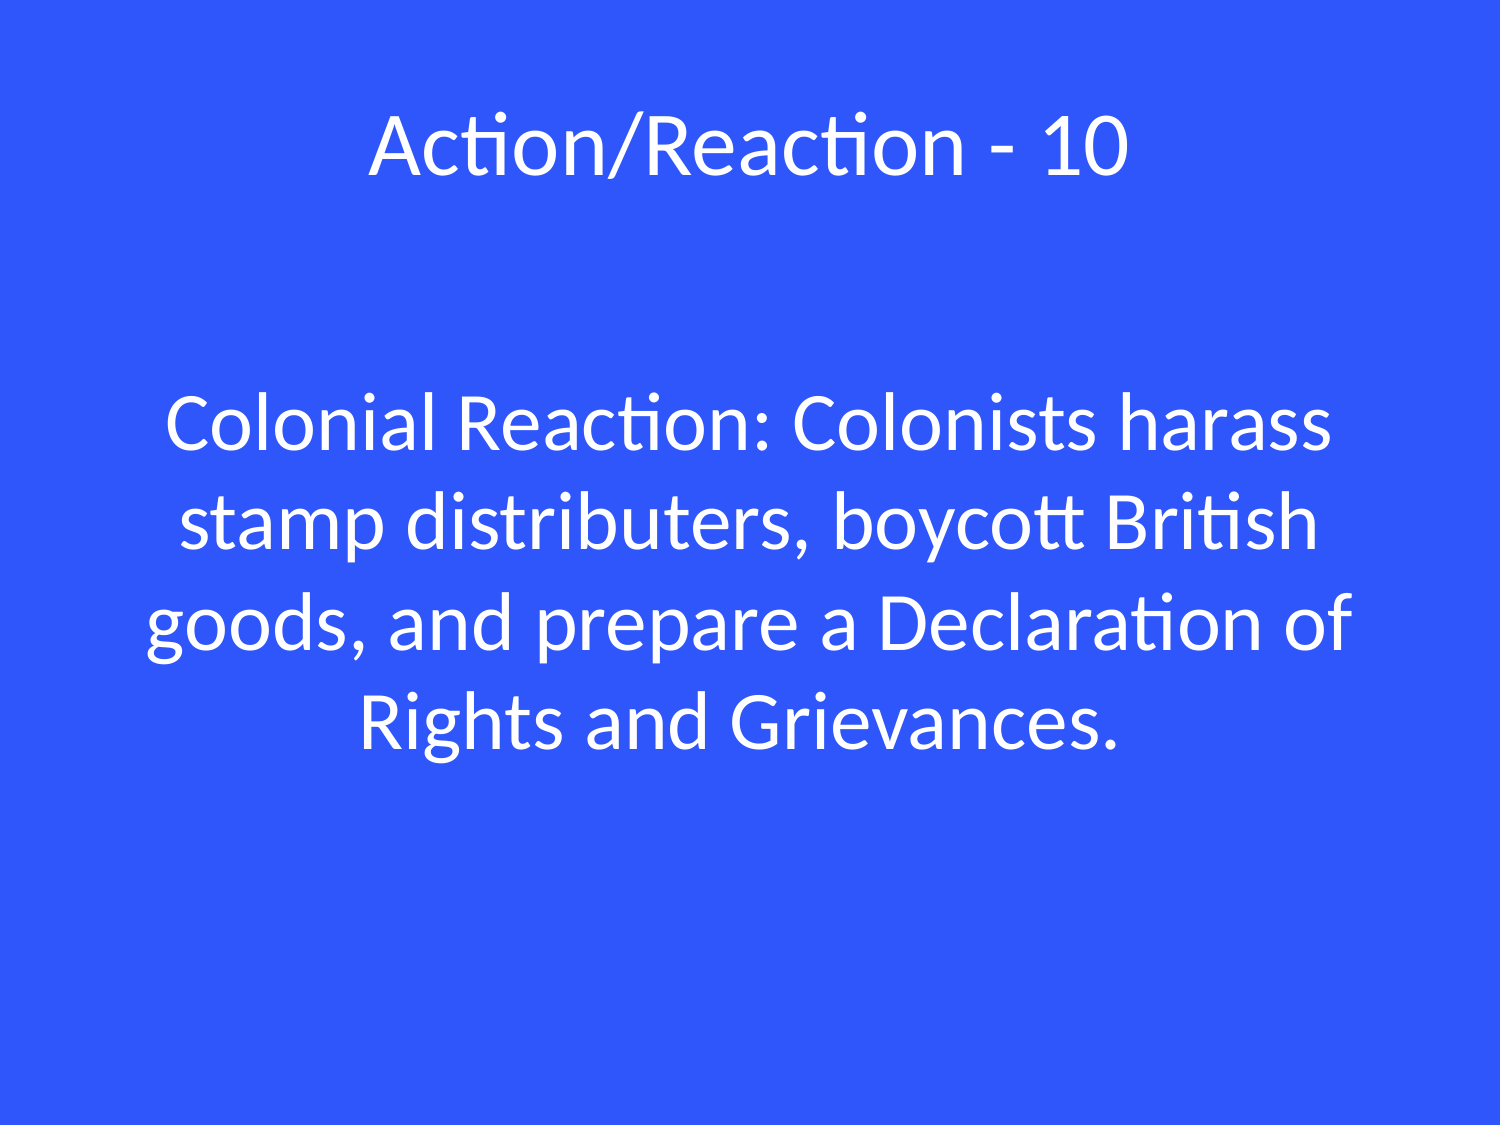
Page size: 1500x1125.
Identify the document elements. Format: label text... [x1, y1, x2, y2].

title Action/Reaction - 10 [75, 45, 1425, 233]
list Colonial Reaction: Colonists harass stamp distributers, boycott British goods, and prepare a Declaration of Rights and Grievances. [75, 262, 1425, 1005]
